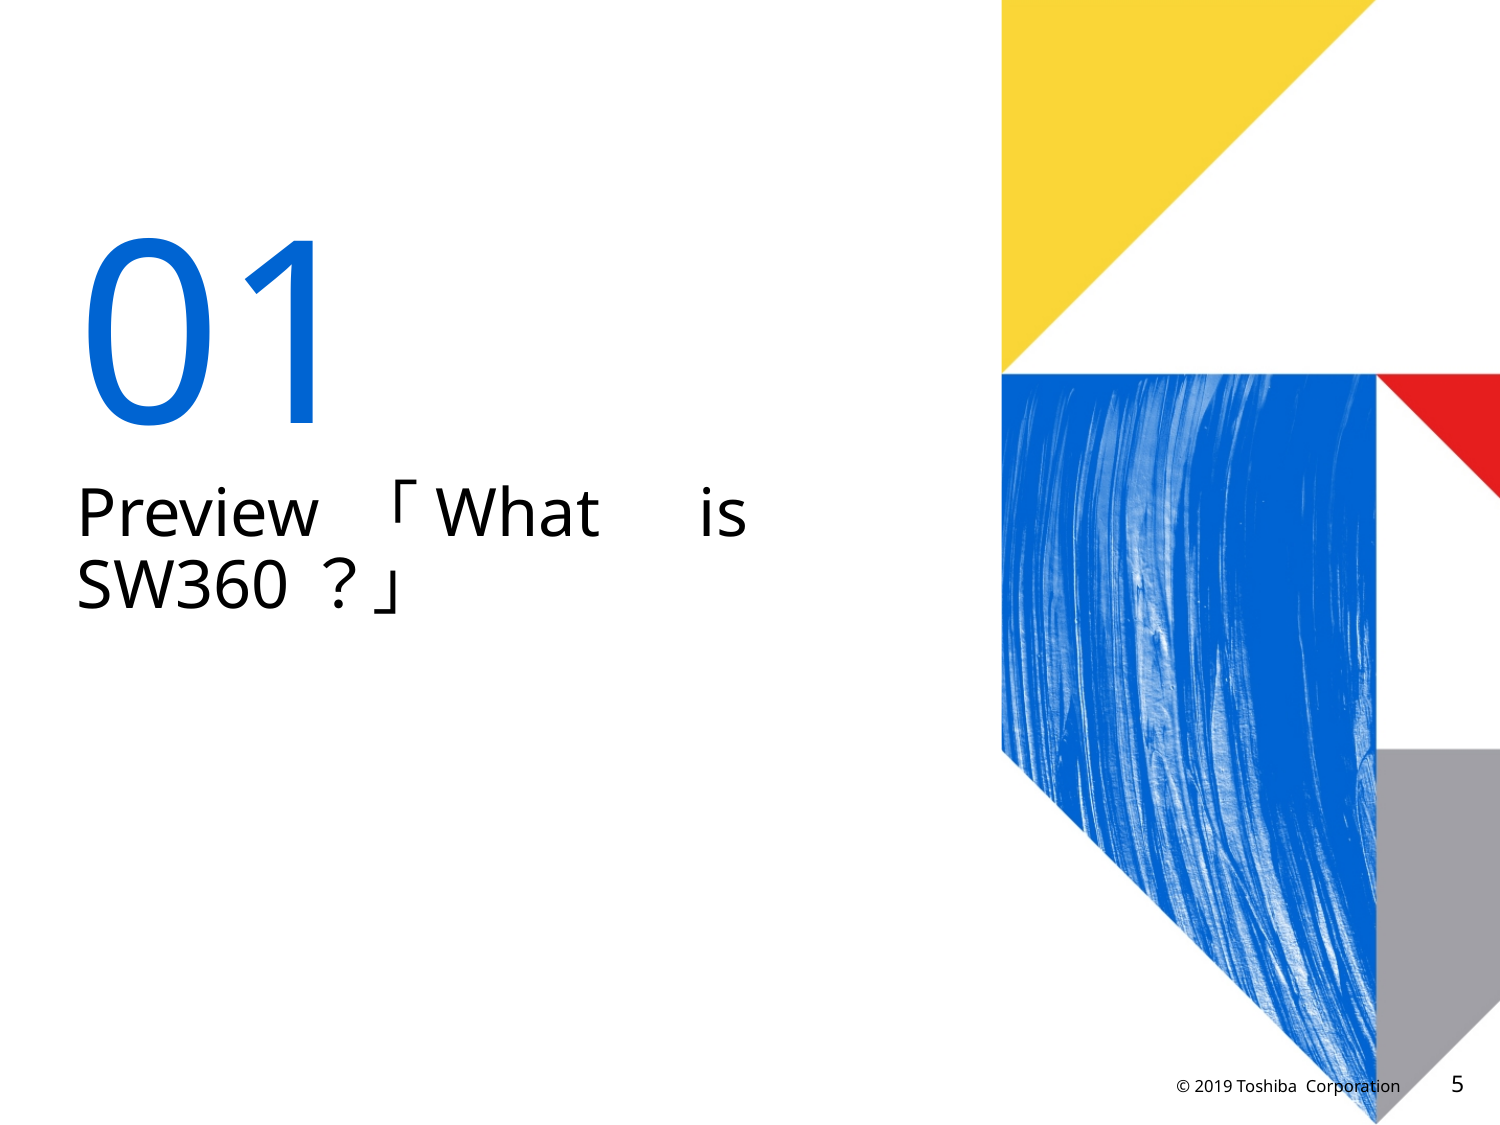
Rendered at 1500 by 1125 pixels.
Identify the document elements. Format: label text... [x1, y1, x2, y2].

picture [1001, 0, 1500, 1125]
list 01 [0, 0, 542, 480]
title Preview 「What is SW360？」 [76, 479, 1011, 590]
